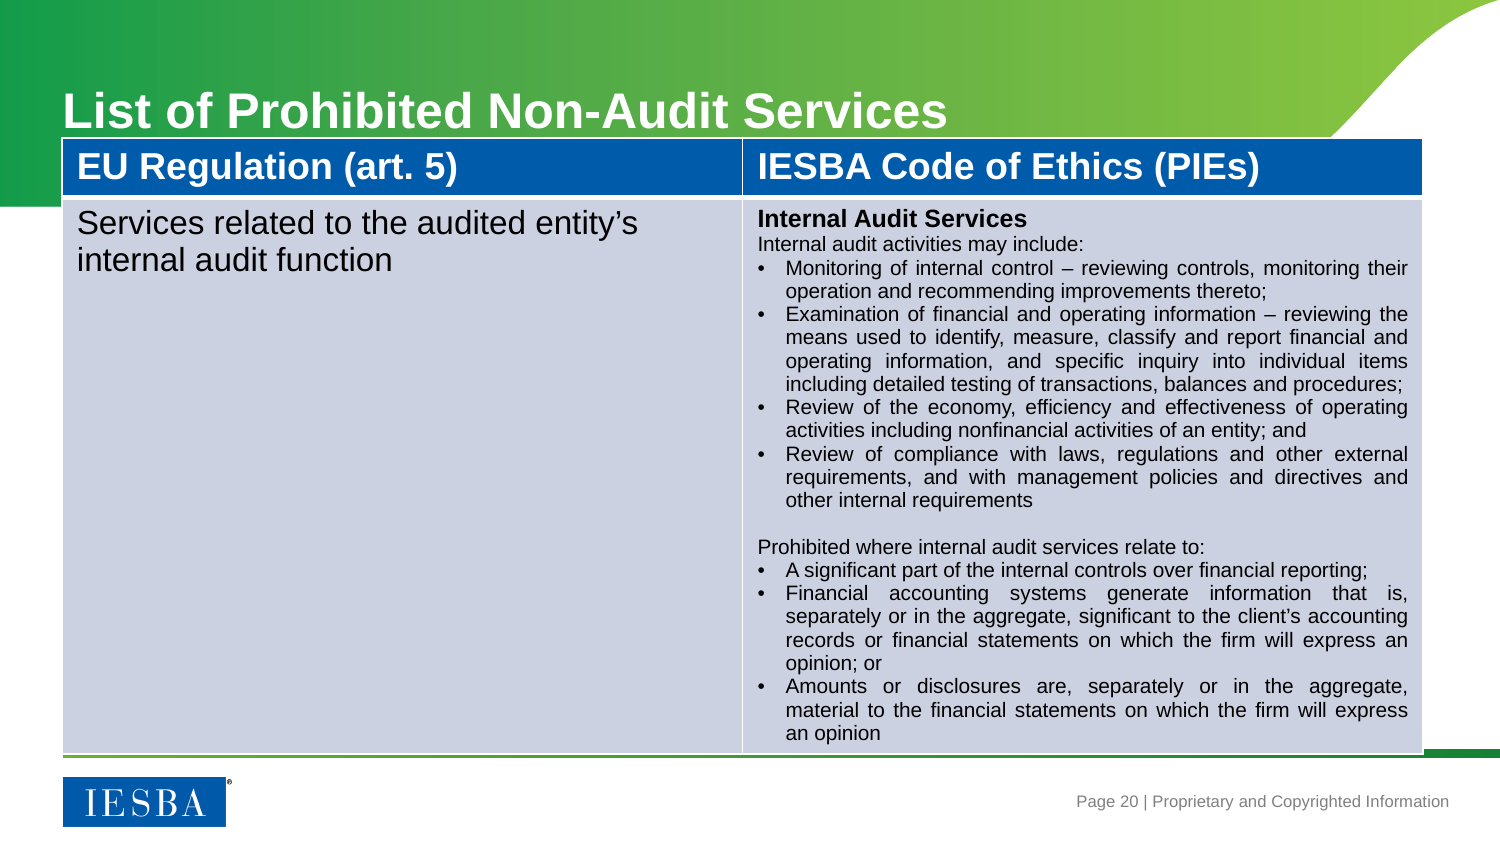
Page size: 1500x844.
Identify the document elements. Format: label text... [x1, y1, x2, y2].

table_cell Internal Audit Services Internal audit activities may include: Monitoring of internal control – reviewing controls, monitoring their operation and recommending improvements thereto; Examination of financial and operating information – reviewing the means used to identify, measure, classify and report financial and operating information, and specific inquiry into individual items including detailed testing of transactions, balances and procedures; Review of the economy, efficiency and effectiveness of operating activities including nonfinancial activities of an entity; and Review of compliance with laws, regulations and other external requirements, and with management policies and directives and other internal requirements Prohibited where internal audit services relate to: A significant part of the internal controls over financial reporting; Financial accounting systems generate information that is, separately or in the aggregate, significant to the client’s accounting records or financial statements on which the firm will express an opinion; or Amounts or disclosures are, separately or in the aggregate, material to the financial statements on which the firm will express an opinion [743, 200, 1422, 753]
picture [0, 0, 1500, 207]
title List of Prohibited Non-Audit Services [62, 75, 1300, 137]
table_header IESBA Code of Ethics (PIEs) [743, 139, 1422, 195]
picture [63, 777, 232, 827]
table_header EU Regulation (art. 5) [63, 139, 742, 195]
table_cell Services related to the audited entity’s internal audit function [63, 200, 742, 753]
